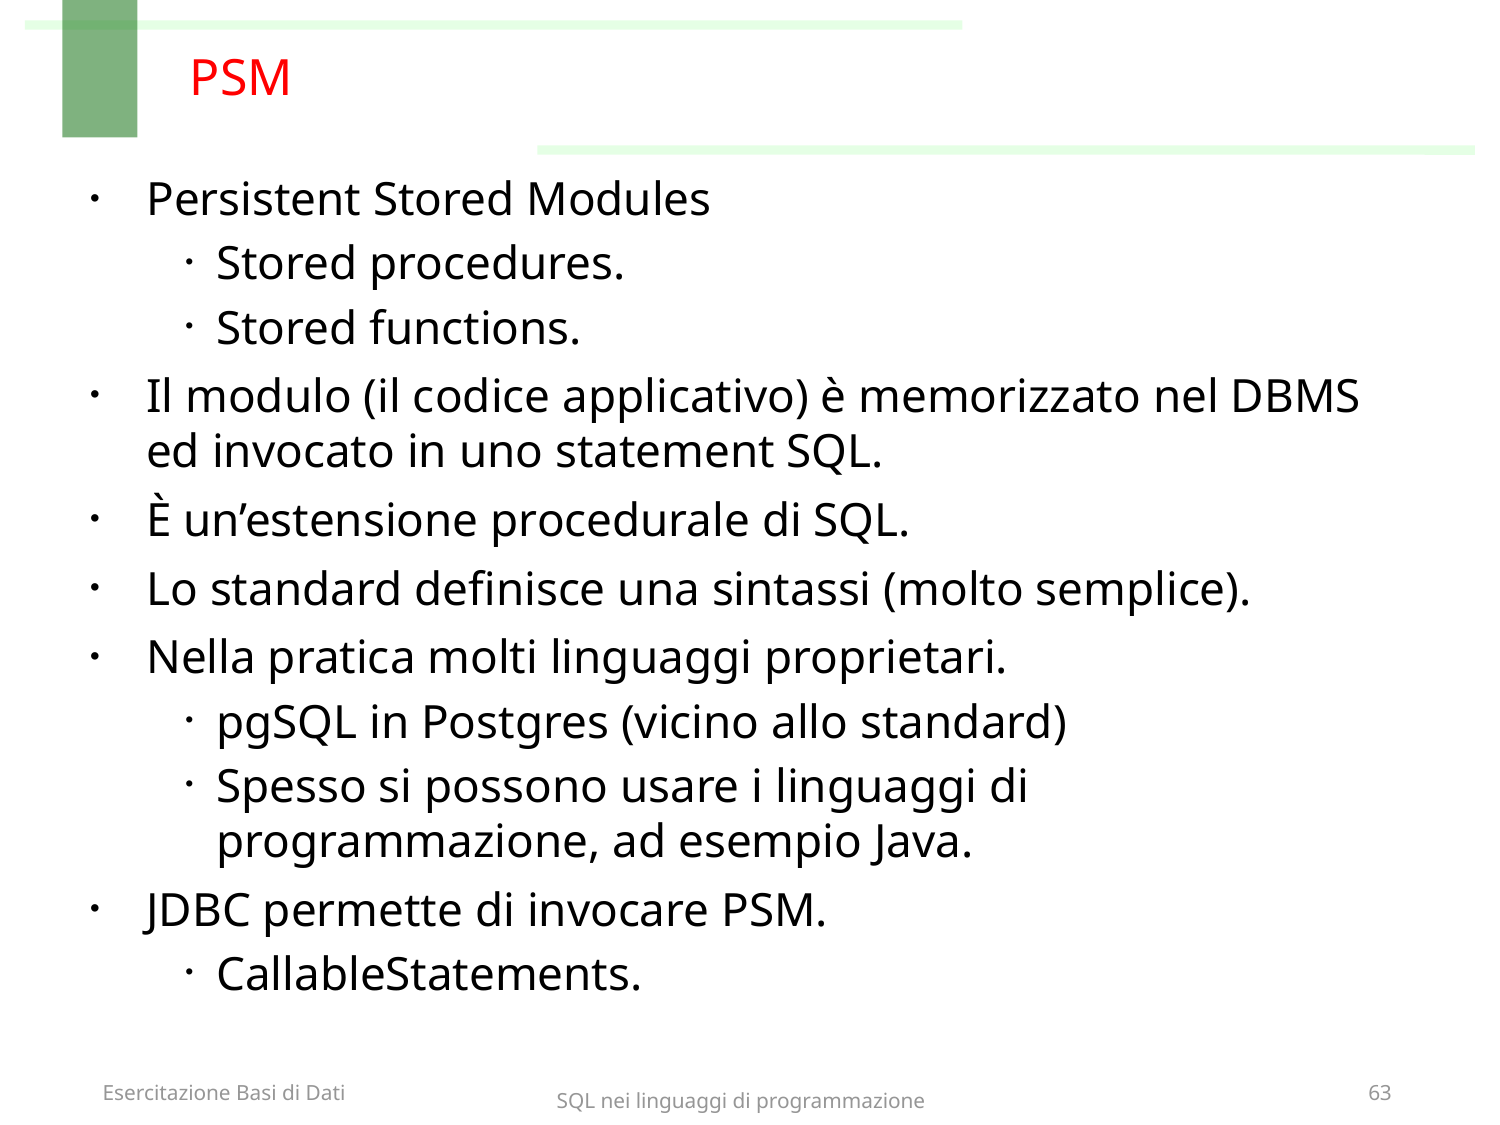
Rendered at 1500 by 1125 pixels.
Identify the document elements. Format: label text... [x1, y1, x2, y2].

footer SQL nei linguaggi di programmazione [425, 1082, 1057, 1120]
list Persistent Stored Modules Stored procedures. Stored functions. Il modulo (il codice applicativo) è memorizzato nel DBMS ed invocato in uno statement SQL. È un’estensione procedurale di SQL. Lo standard definisce una sintassi (molto semplice). Nella pratica molti linguaggi proprietari. pgSQL in Postgres (vicino allo standard) Spesso si possono usare i linguaggi di programmazione, ad esempio Java. JDBC permette di invocare PSM. CallableStatements. [75, 162, 1425, 1063]
title PSM [174, 24, 1425, 125]
